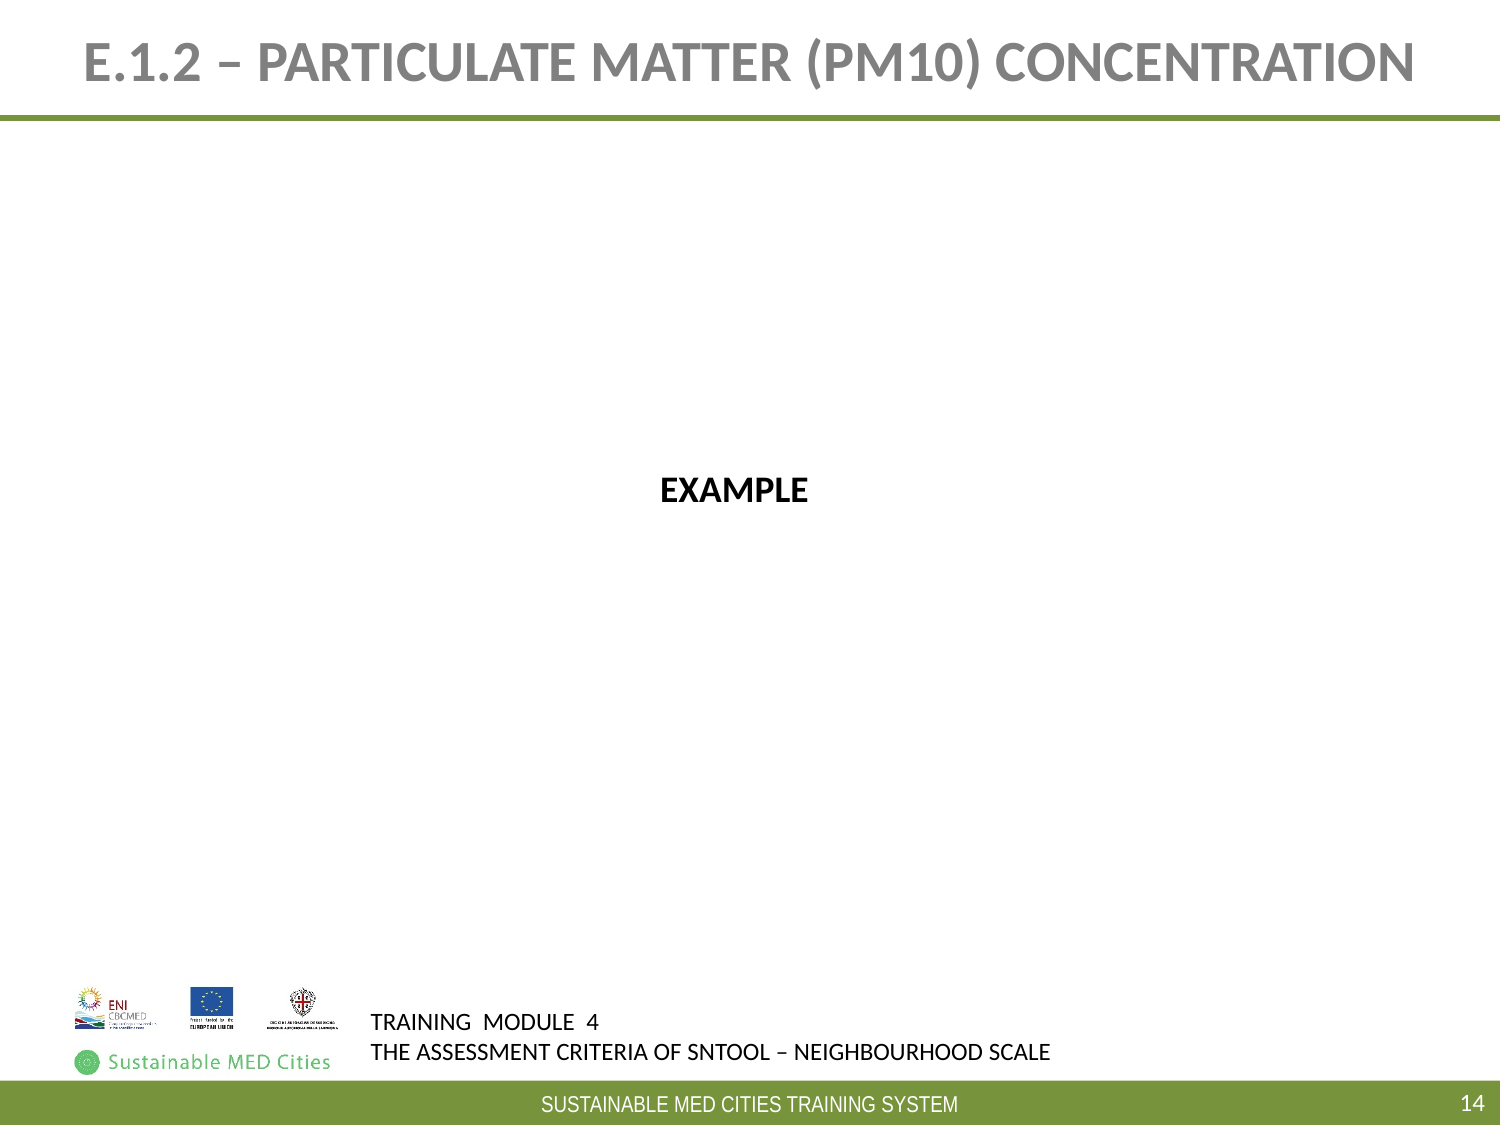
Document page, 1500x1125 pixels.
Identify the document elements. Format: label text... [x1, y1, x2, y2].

list EXAMPLE [43, 262, 1425, 944]
slide_number 14 [1149, 1078, 1500, 1125]
picture [62, 978, 356, 1080]
title E.1.2 – PARTICULATE MATTER (PM10) CONCENTRATION [0, 0, 1500, 117]
